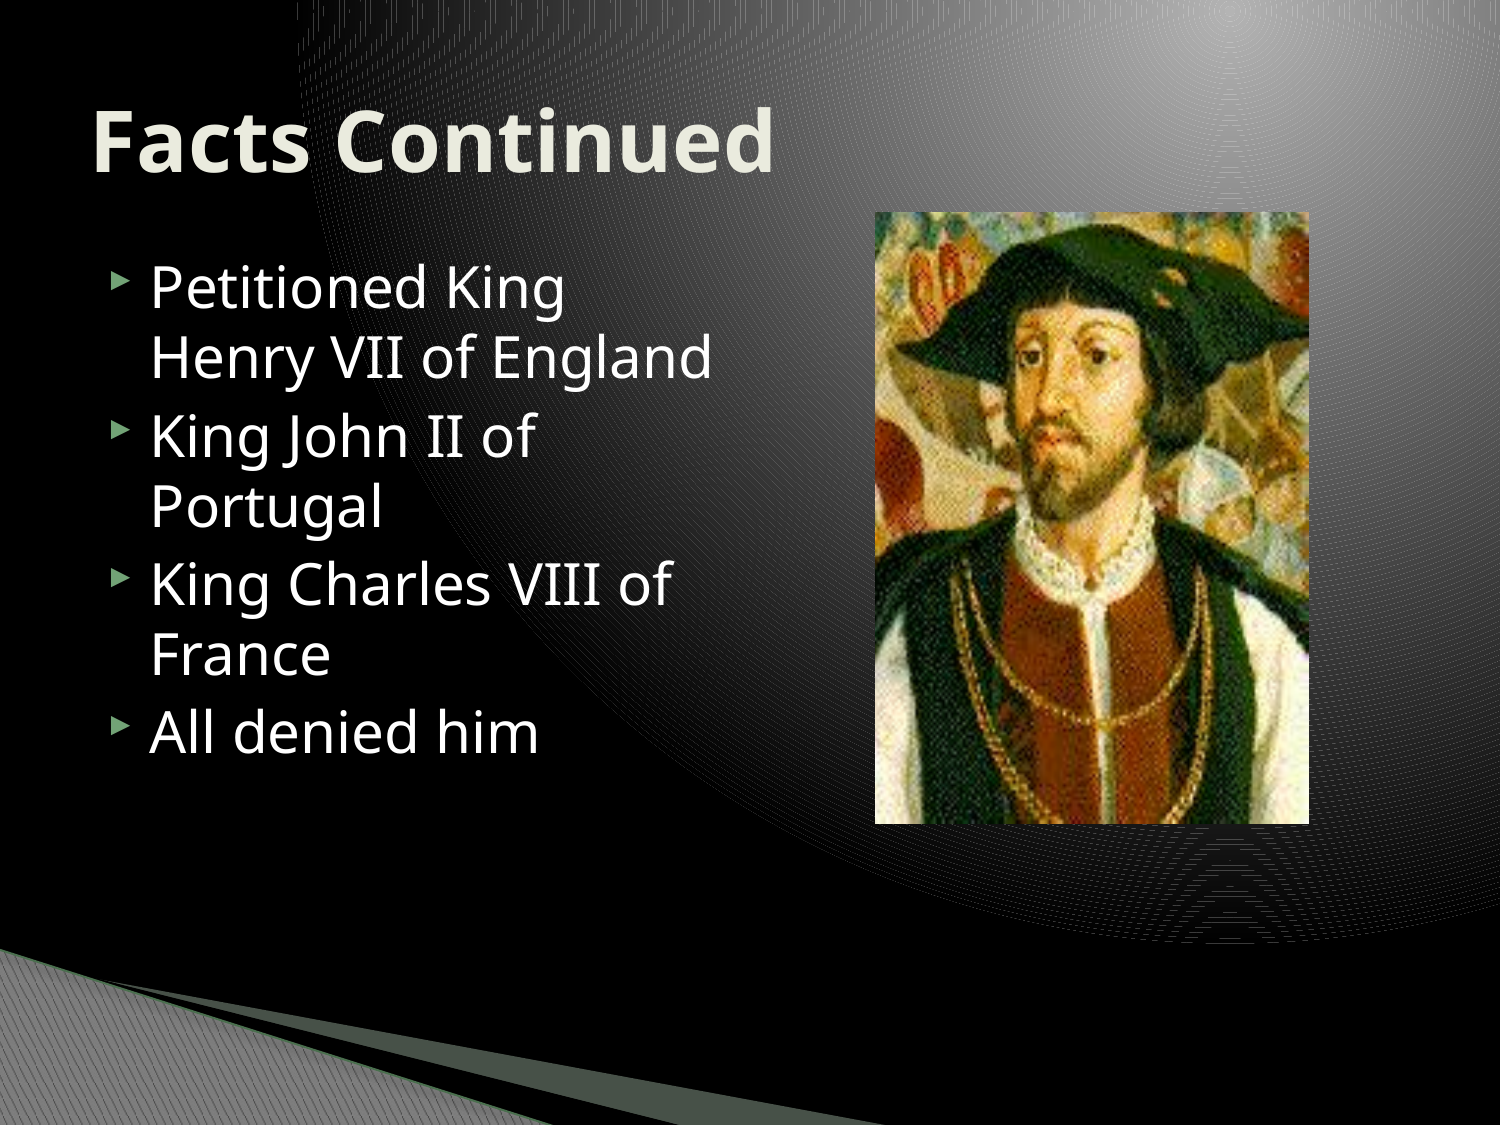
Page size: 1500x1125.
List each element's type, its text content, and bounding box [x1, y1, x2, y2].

title Facts Continued [75, 45, 1425, 233]
picture [0, 952, 543, 1125]
list Petitioned King Henry VII of England King John II of Portugal King Charles VIII of France All denied him [75, 243, 738, 986]
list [874, 212, 1309, 824]
